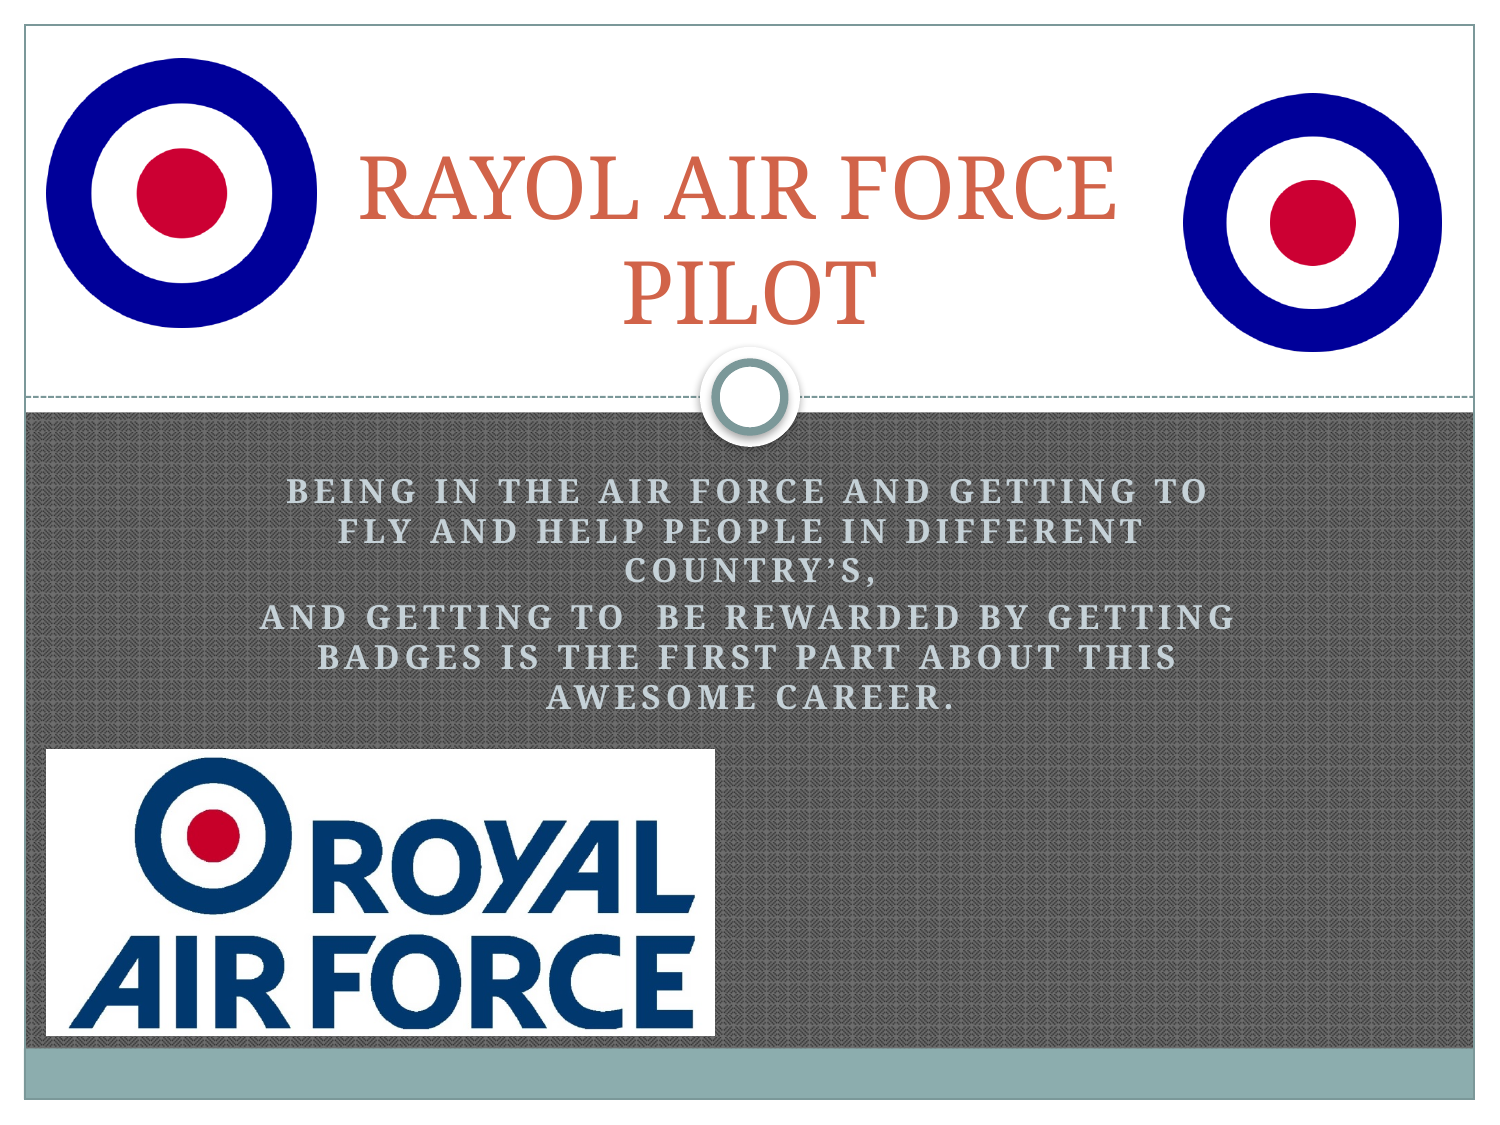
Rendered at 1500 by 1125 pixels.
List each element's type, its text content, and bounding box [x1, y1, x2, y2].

picture [46, 749, 716, 1037]
title RAYOL AIR FORCE PILOT [112, 62, 1388, 351]
picture [46, 58, 317, 329]
picture [1183, 93, 1442, 352]
subtitle Being in the air force and getting to fly and help people in different country’s, And getting to be rewarded by getting badges is the first part about this awesome career. [224, 462, 1276, 751]
